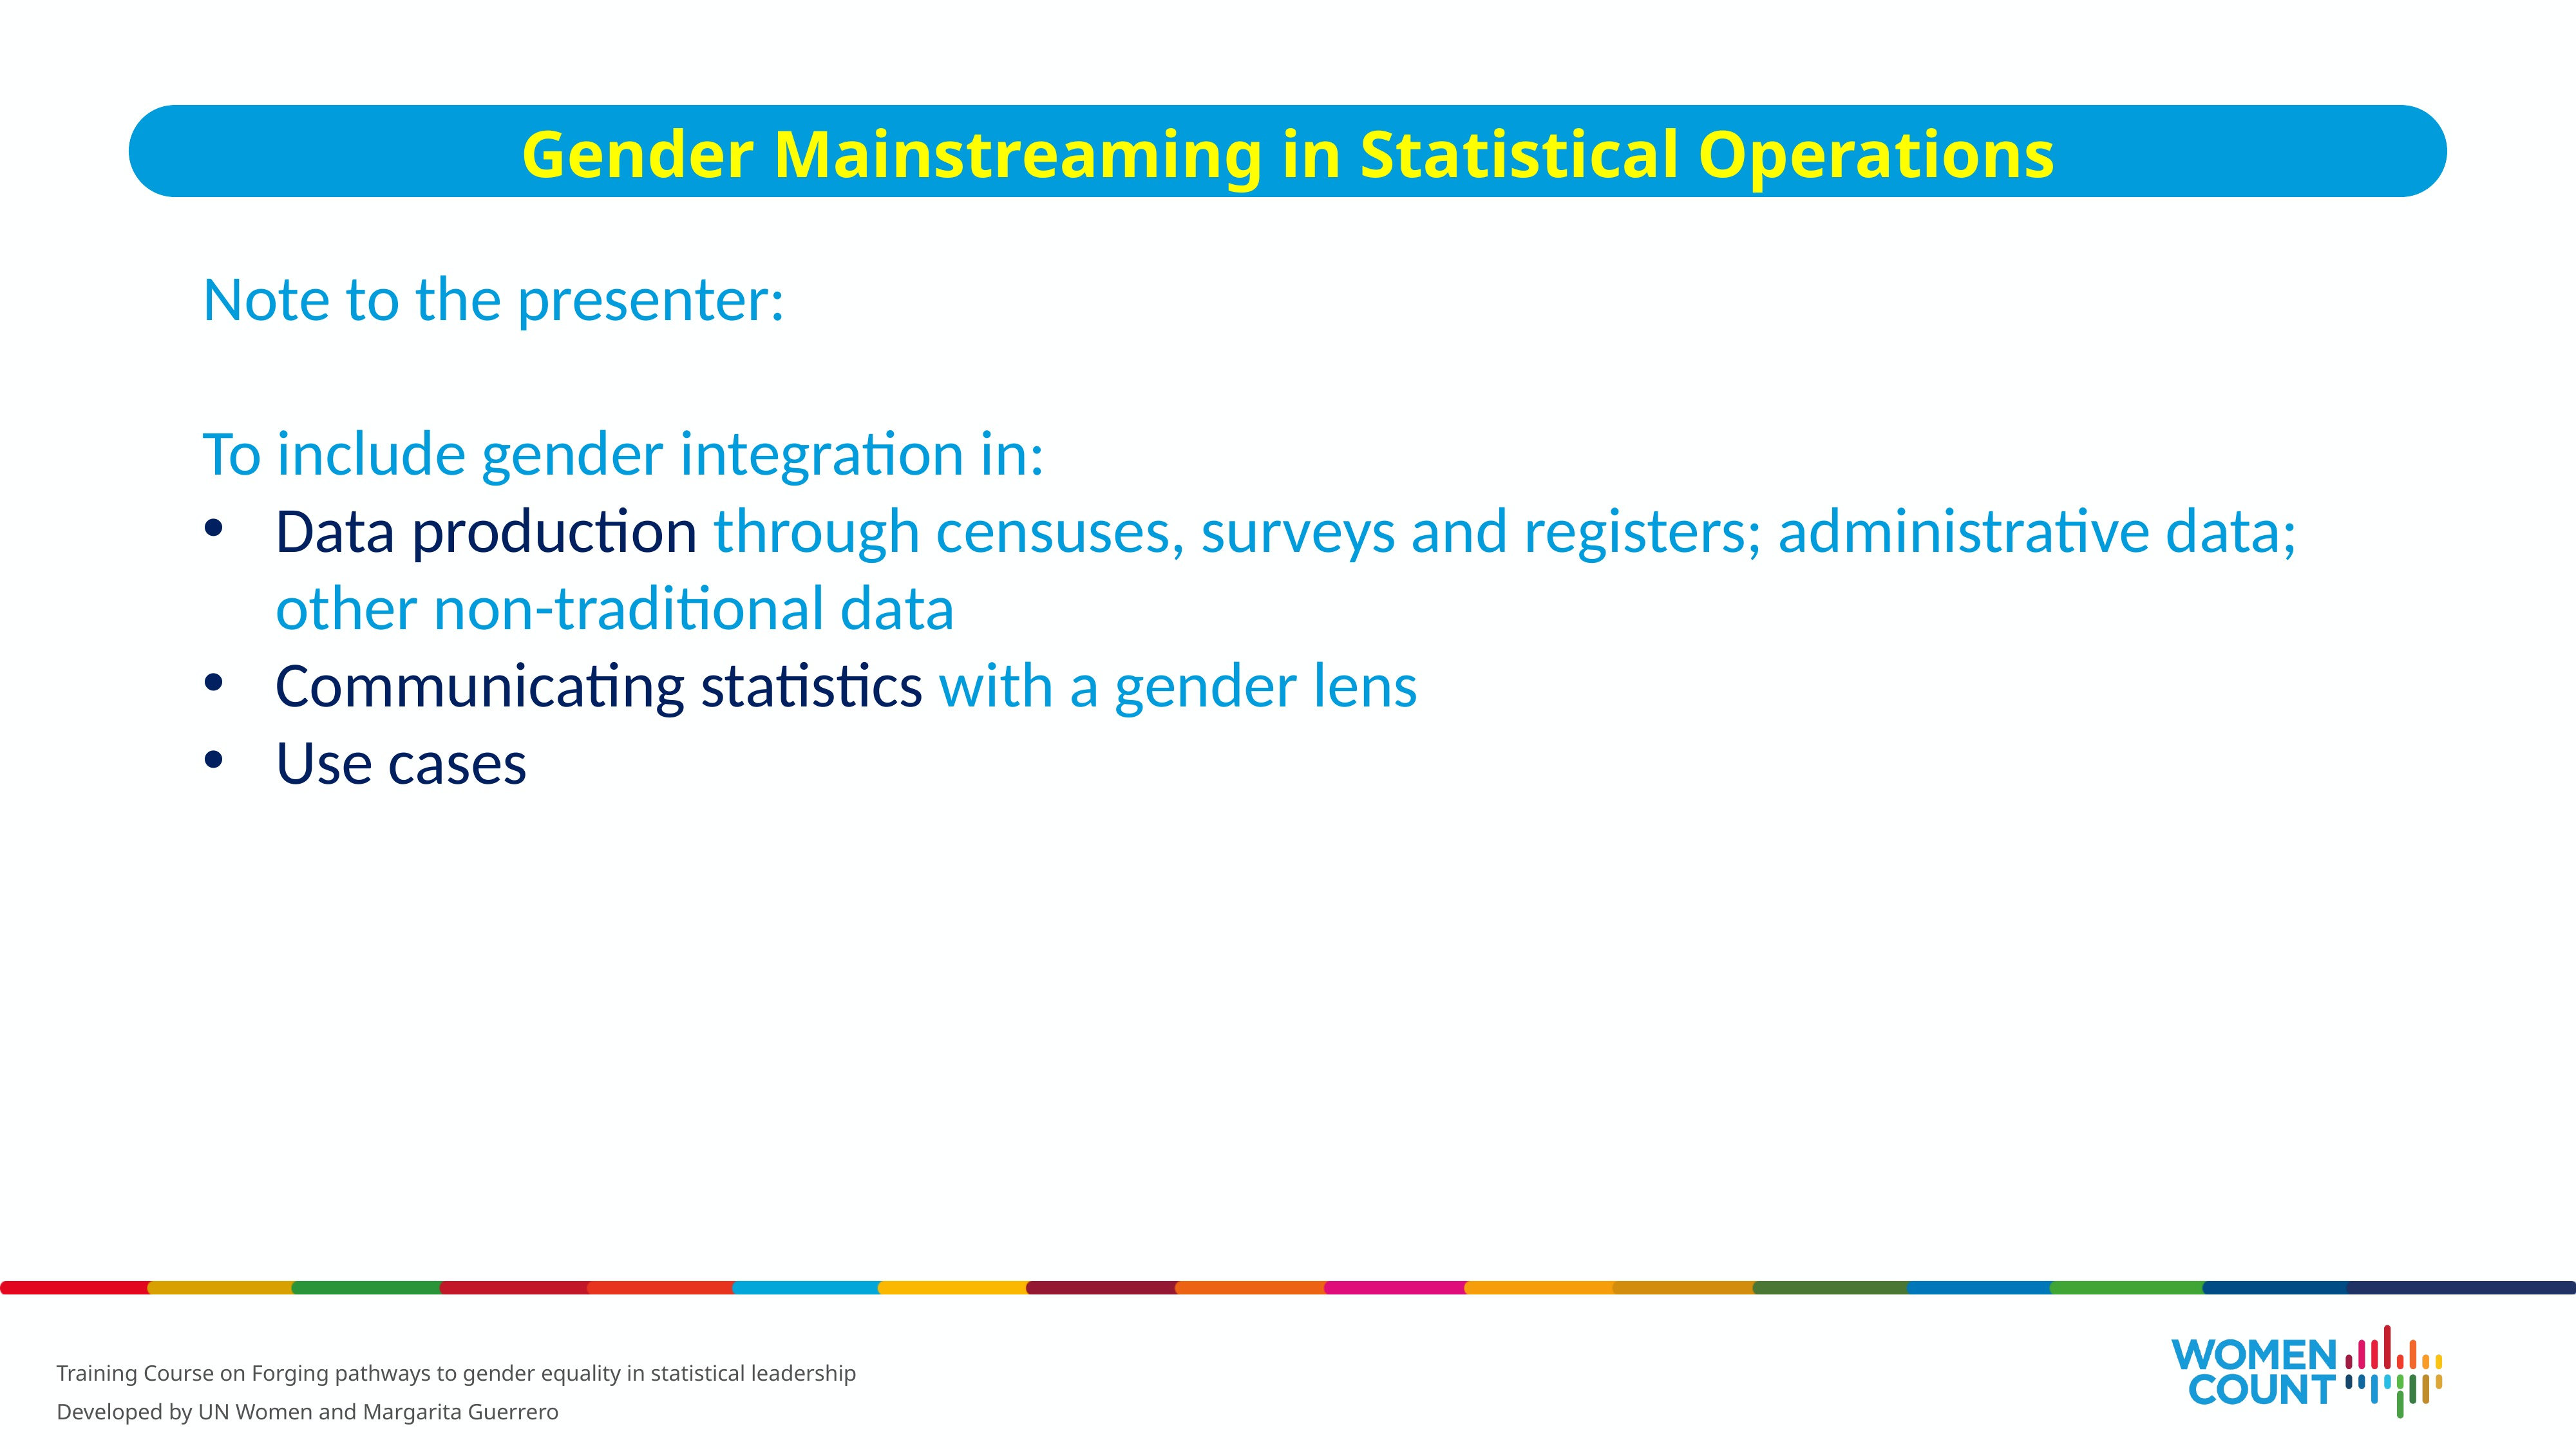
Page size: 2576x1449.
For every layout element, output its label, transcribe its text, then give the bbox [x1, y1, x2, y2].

list Gender Mainstreaming in Statistical Operations [167, 112, 2411, 191]
text_box Training Course on Forging pathways to gender equality in statistical leadership Developed by UN Women and Margarita Guerrero [56, 1347, 1658, 1449]
text_box Note to the presenter: To include gender integration in: Data production through censuses, surveys and registers; administrative data; other non-traditional data Communicating statistics with a gender lens Use cases [193, 251, 2383, 802]
